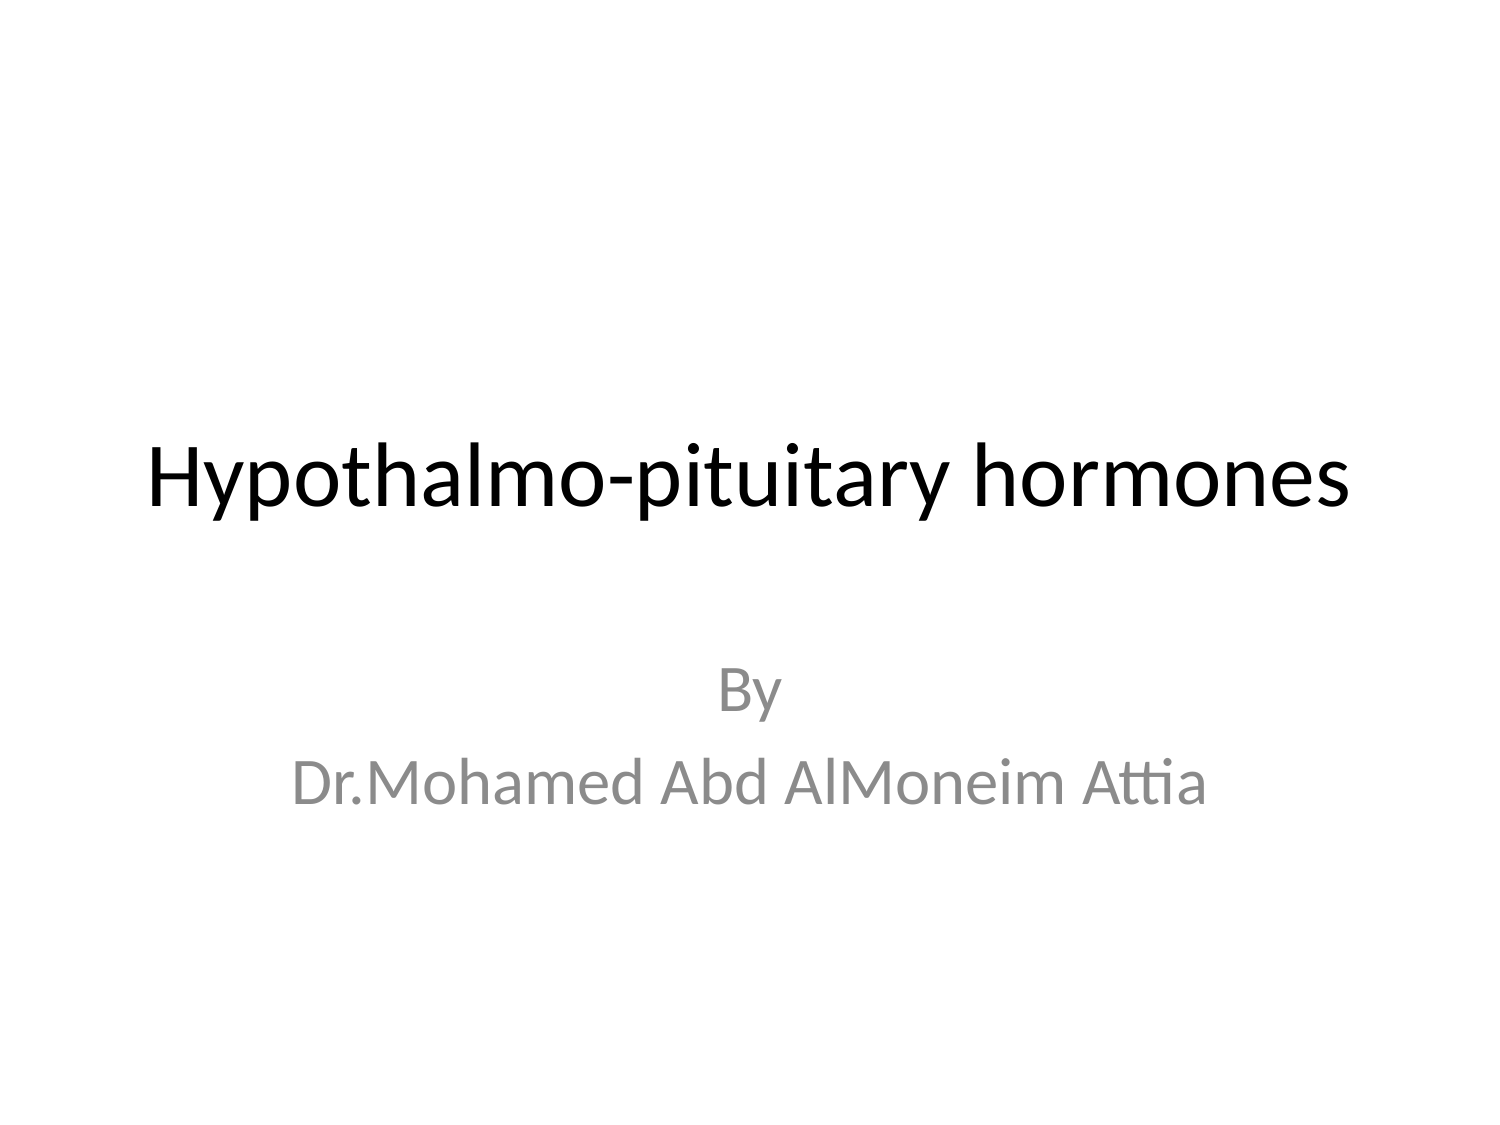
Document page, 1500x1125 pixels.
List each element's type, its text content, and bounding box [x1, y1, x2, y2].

subtitle By Dr.Mohamed Abd AlMoneim Attia [225, 637, 1275, 925]
title Hypothalmo-pituitary hormones [112, 349, 1388, 591]
